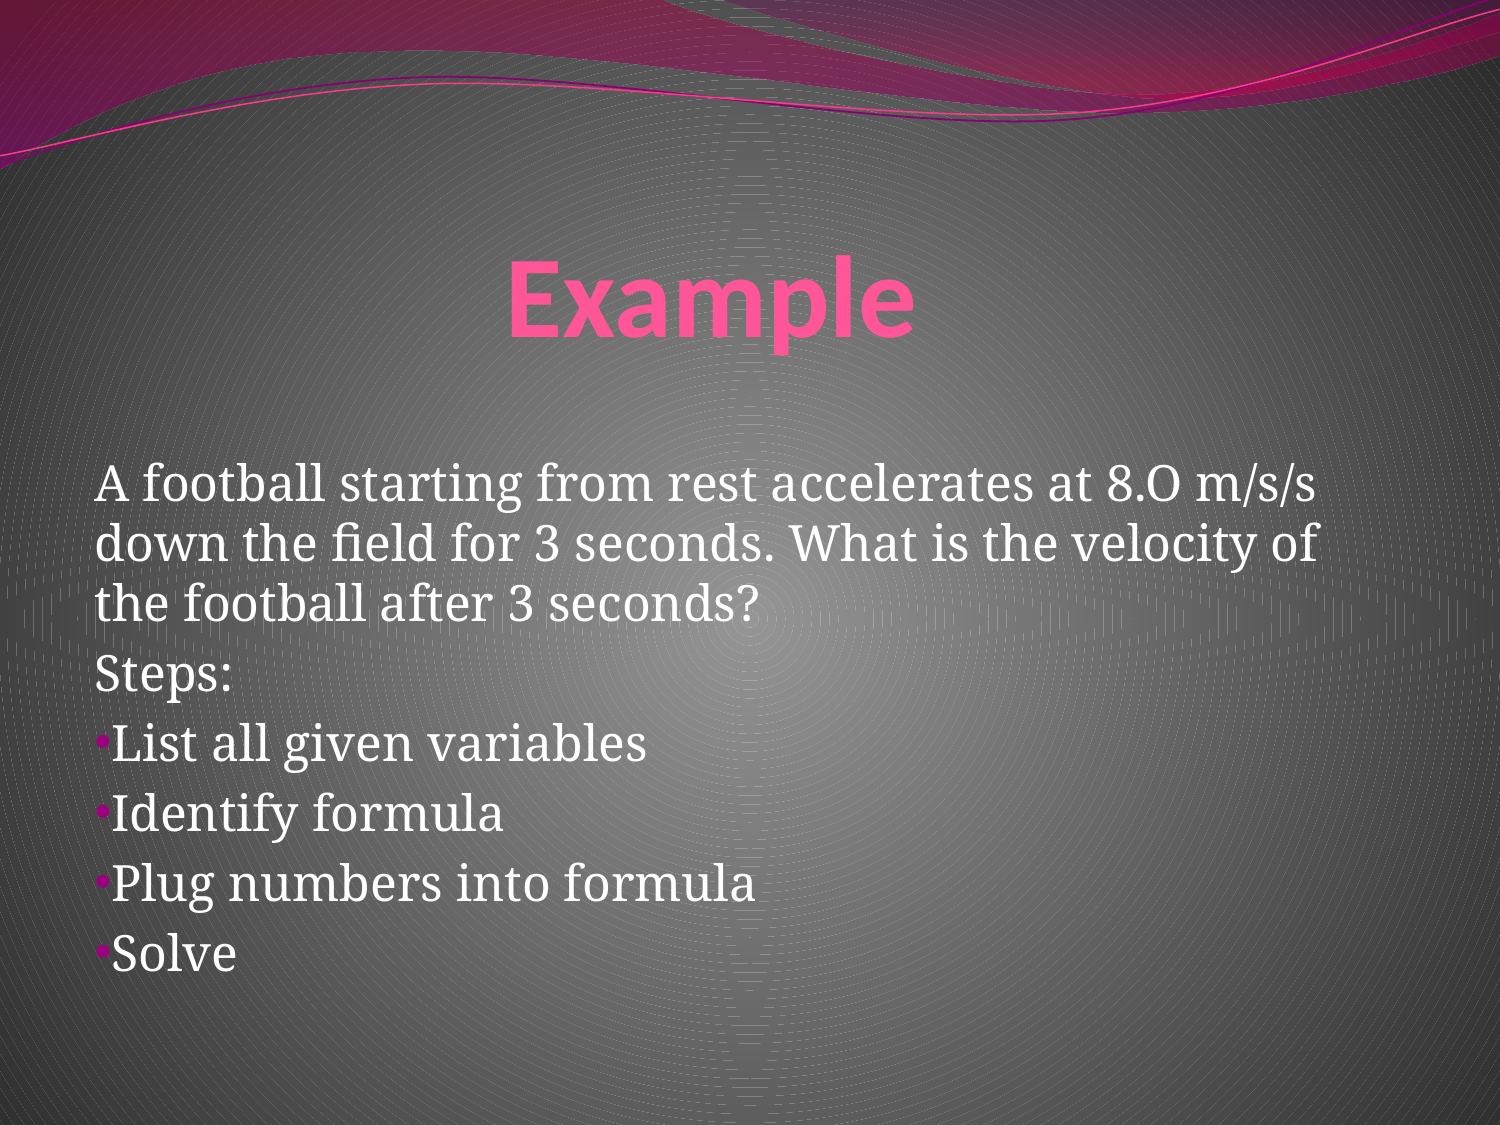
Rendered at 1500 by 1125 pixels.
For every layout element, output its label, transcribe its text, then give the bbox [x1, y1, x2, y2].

list A football starting from rest accelerates at 8.O m/s/s down the field for 3 seconds. What is the velocity of the football after 3 seconds? Steps: List all given variables Identify formula Plug numbers into formula Solve [86, 443, 1362, 938]
title Example [87, 137, 1363, 361]
